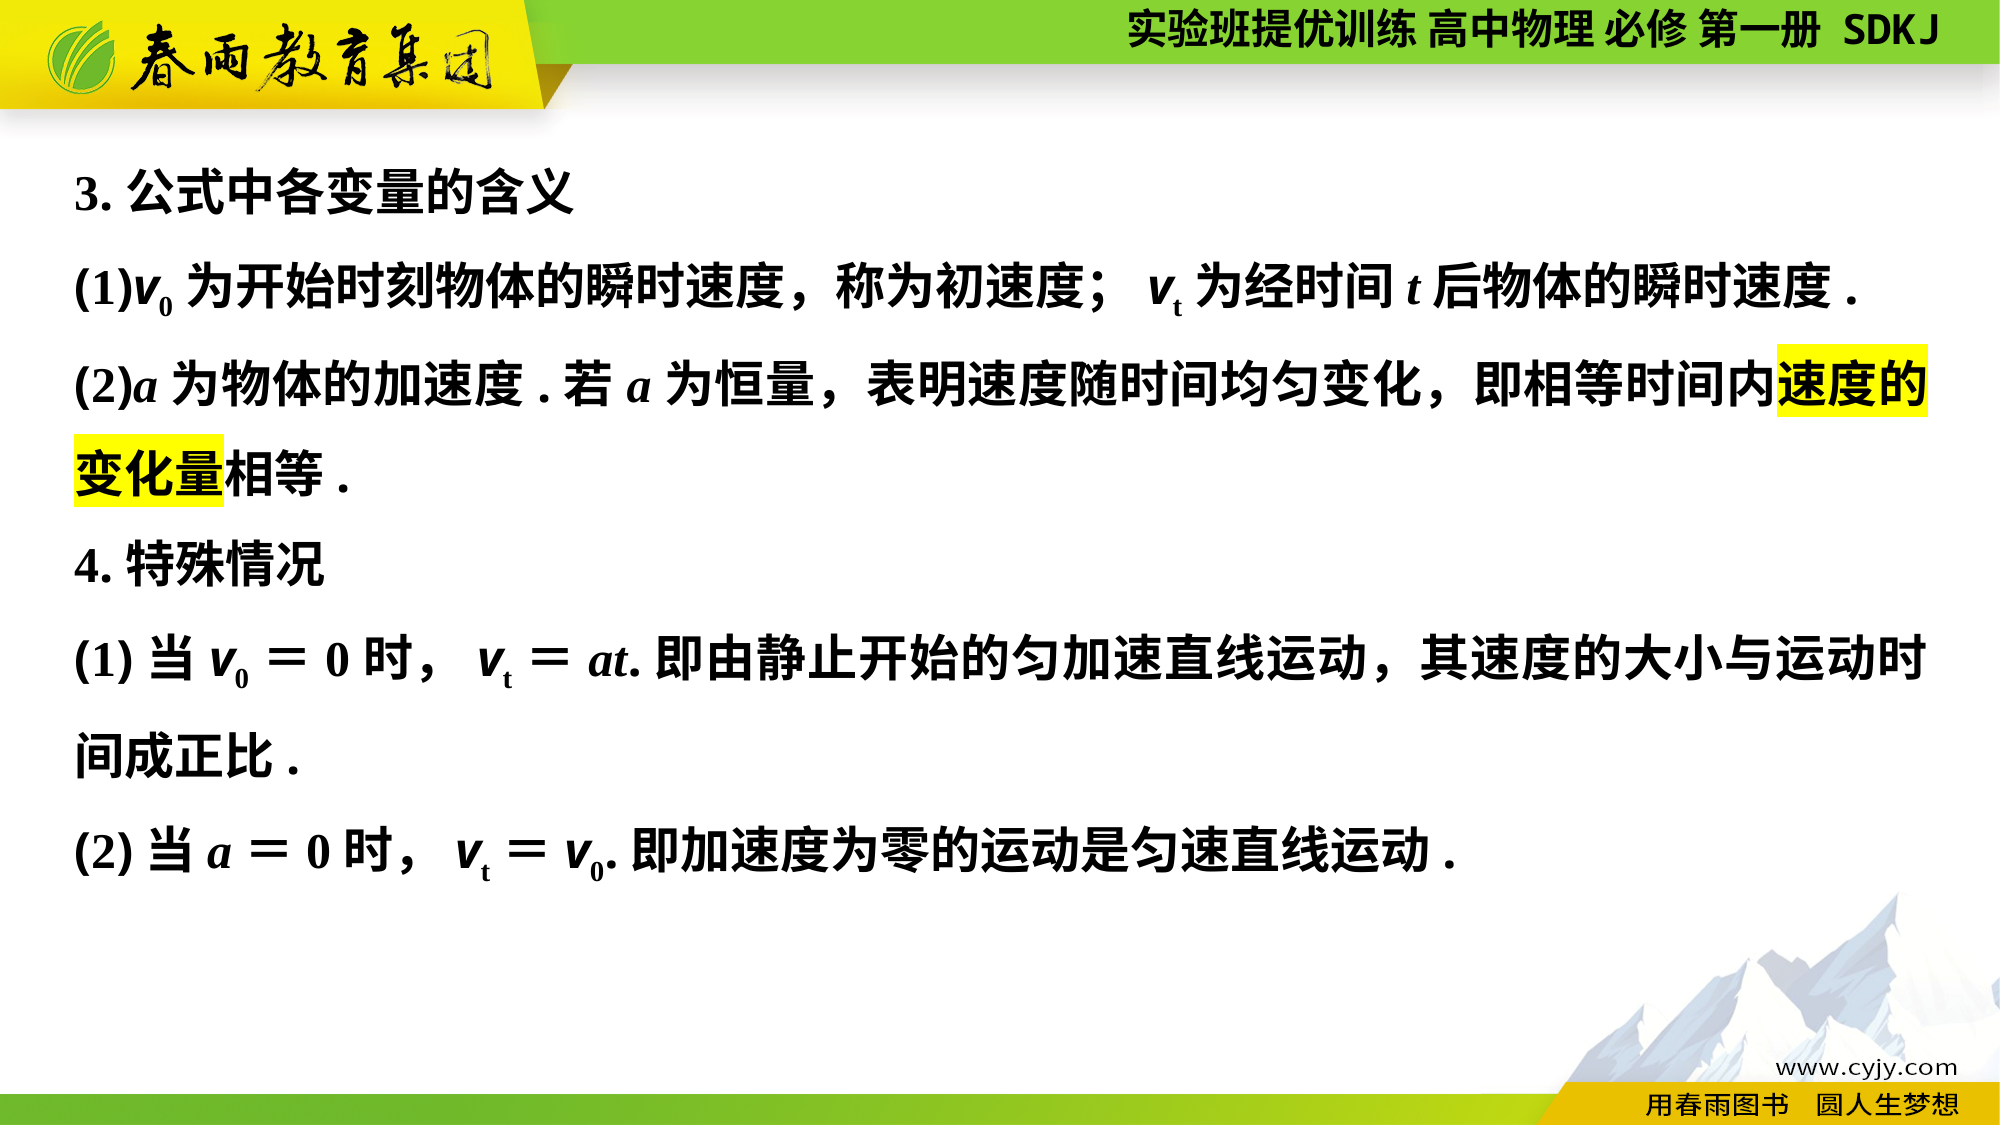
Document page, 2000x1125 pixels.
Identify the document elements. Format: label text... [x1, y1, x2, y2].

picture [0, 0, 2000, 1125]
list 3.公式中各变量的含义 (1)v0为开始时刻物体的瞬时速度，称为初速度；vt为经时间t后物体的瞬时速度. (2)a为物体的加速度.若a为恒量，表明速度随时间均匀变化，即相等时间内速度的变化量相等. 4.特殊情况 (1)当v0＝0时，vt＝at.即由静止开始的匀加速直线运动，其速度的大小与运动时间成正比. (2)当a＝0时，vt＝v0.即加速度为零的运动是匀速直线运动. [59, 122, 1944, 855]
